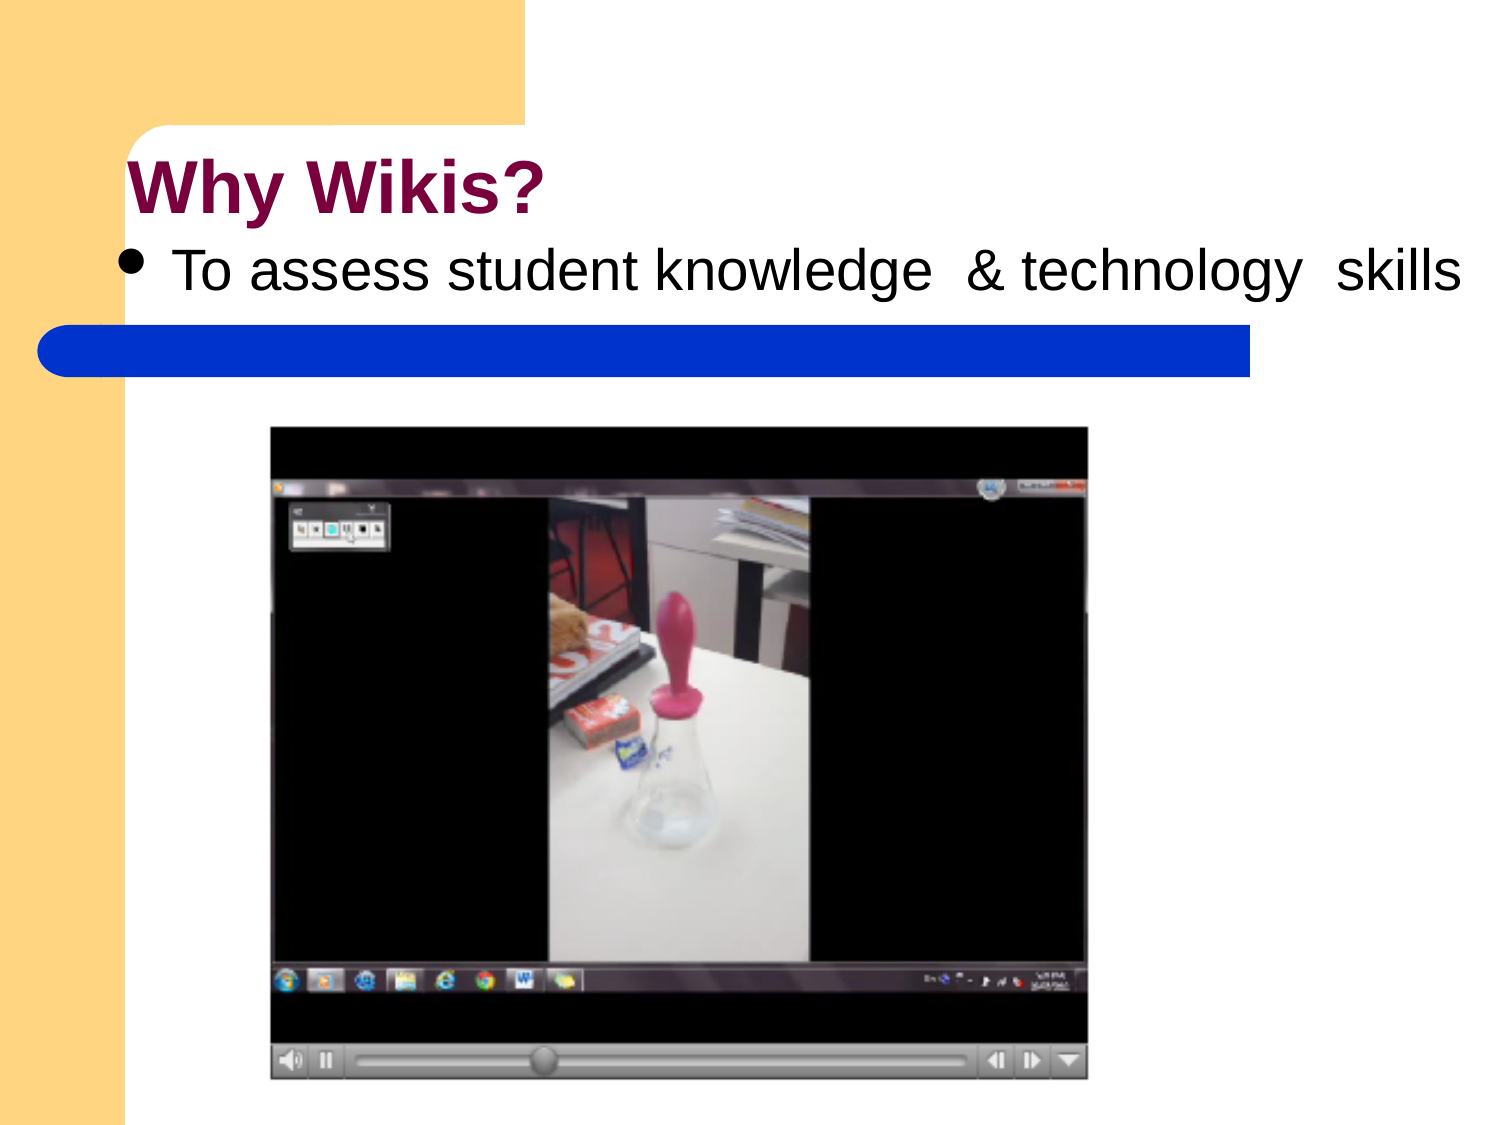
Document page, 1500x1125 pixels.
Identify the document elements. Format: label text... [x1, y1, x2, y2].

title Why Wikis? [112, 49, 1413, 224]
list To assess student knowledge & technology skills [99, 224, 1500, 326]
picture [262, 407, 1101, 1087]
